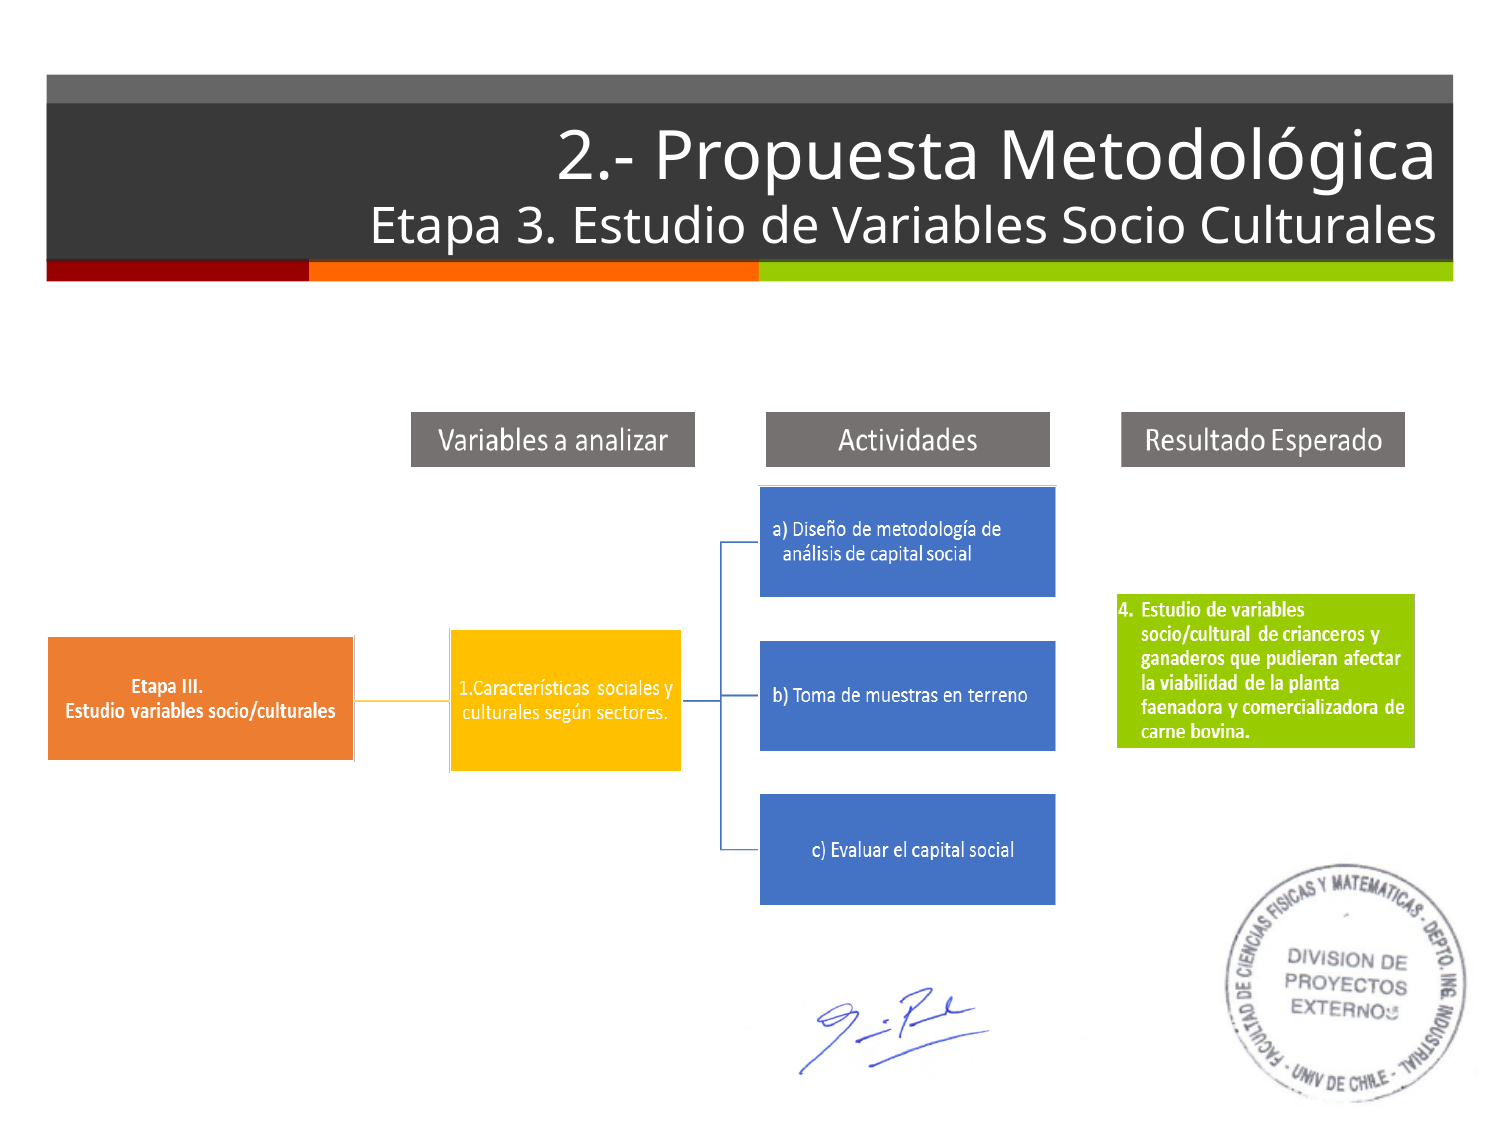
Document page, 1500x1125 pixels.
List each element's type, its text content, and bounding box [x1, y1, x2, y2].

picture [46, 393, 1485, 1125]
picture [670, 977, 1114, 1080]
title 2.- Propuesta Metodológica Etapa 3. Estudio de Variables Socio Culturales [46, 103, 1454, 263]
